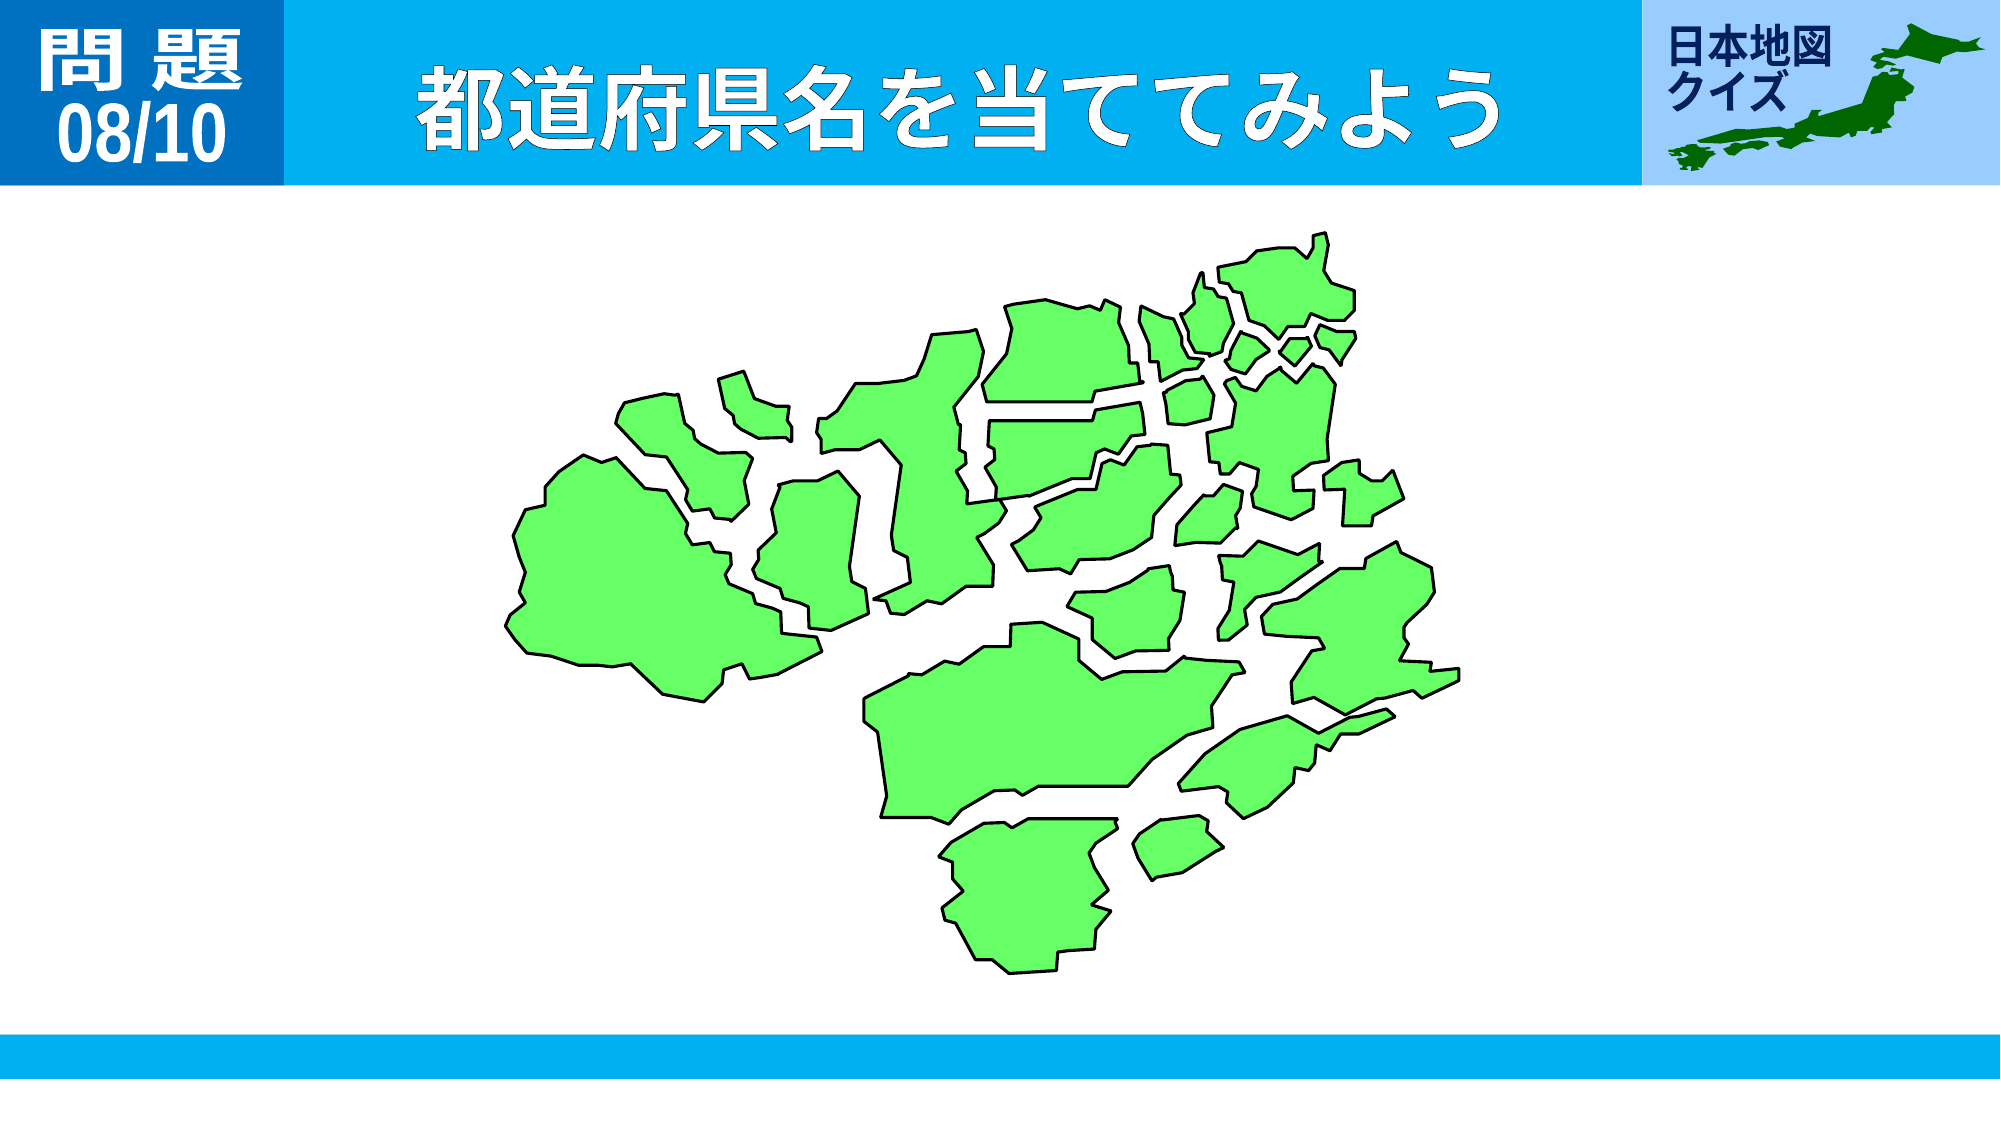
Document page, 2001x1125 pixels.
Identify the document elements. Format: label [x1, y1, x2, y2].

text_box [505, 232, 1460, 974]
text_box [0, 1034, 2000, 1079]
